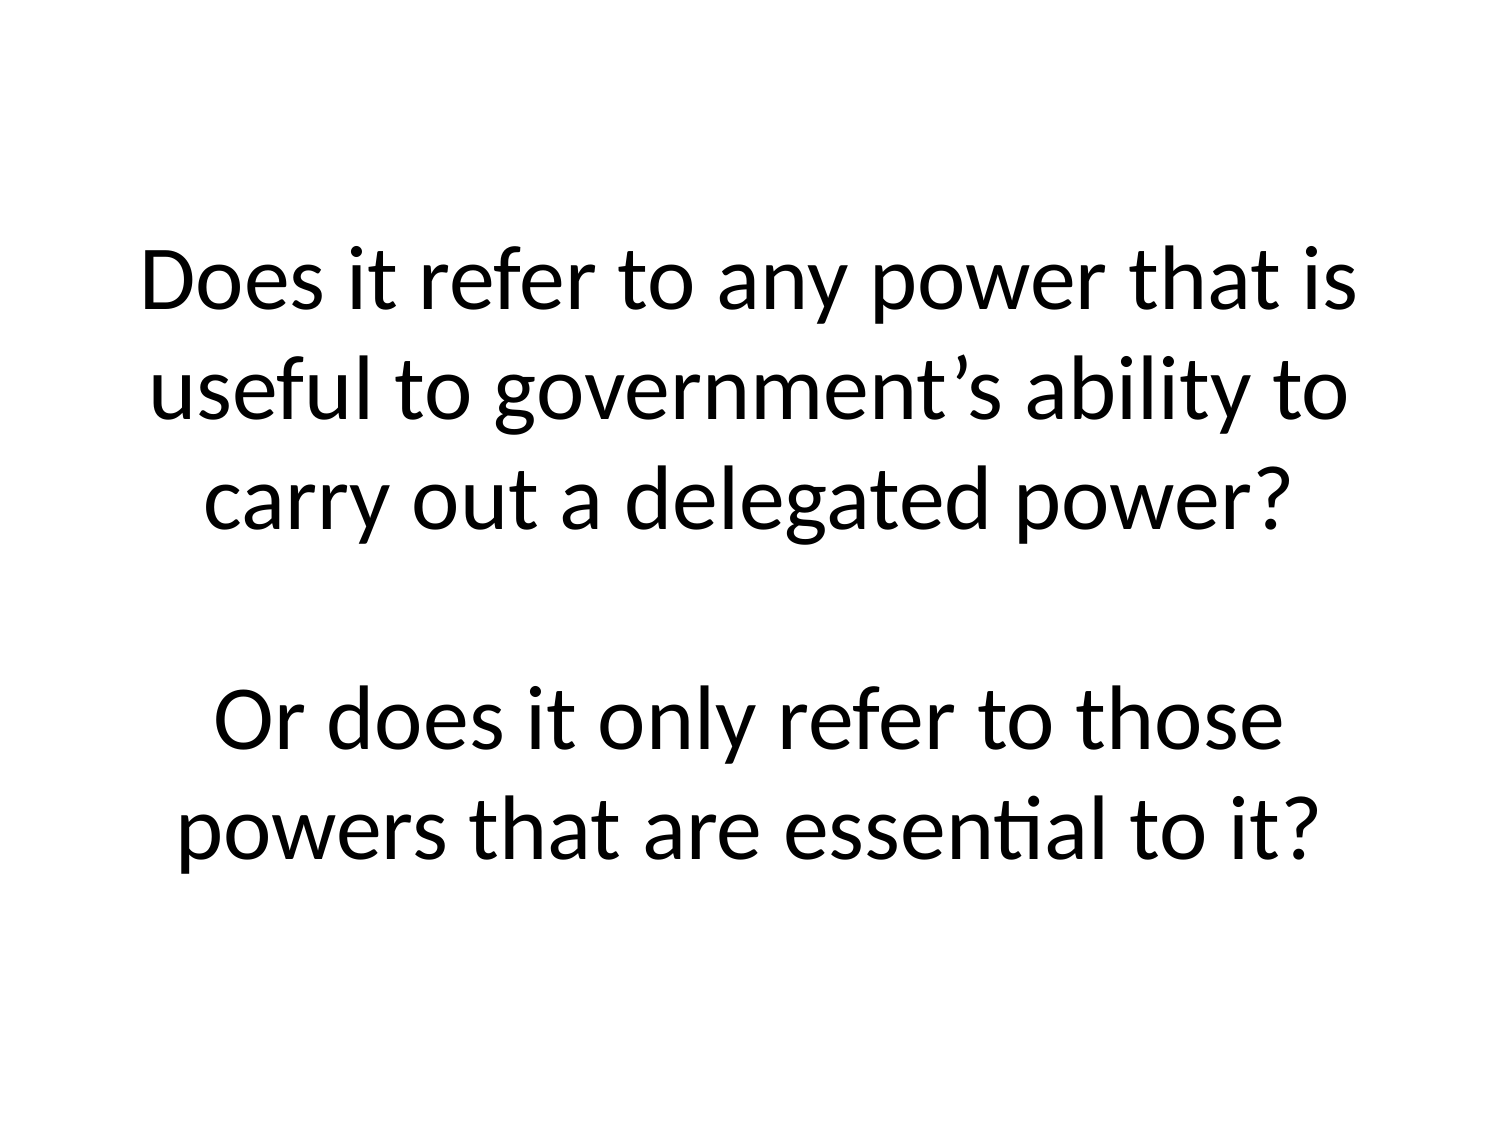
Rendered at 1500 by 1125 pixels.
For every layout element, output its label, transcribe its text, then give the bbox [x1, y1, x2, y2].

title Does it refer to any power that is useful to government’s ability to carry out a delegated power? Or does it only refer to those powers that are essential to it? [74, 44, 1426, 1051]
